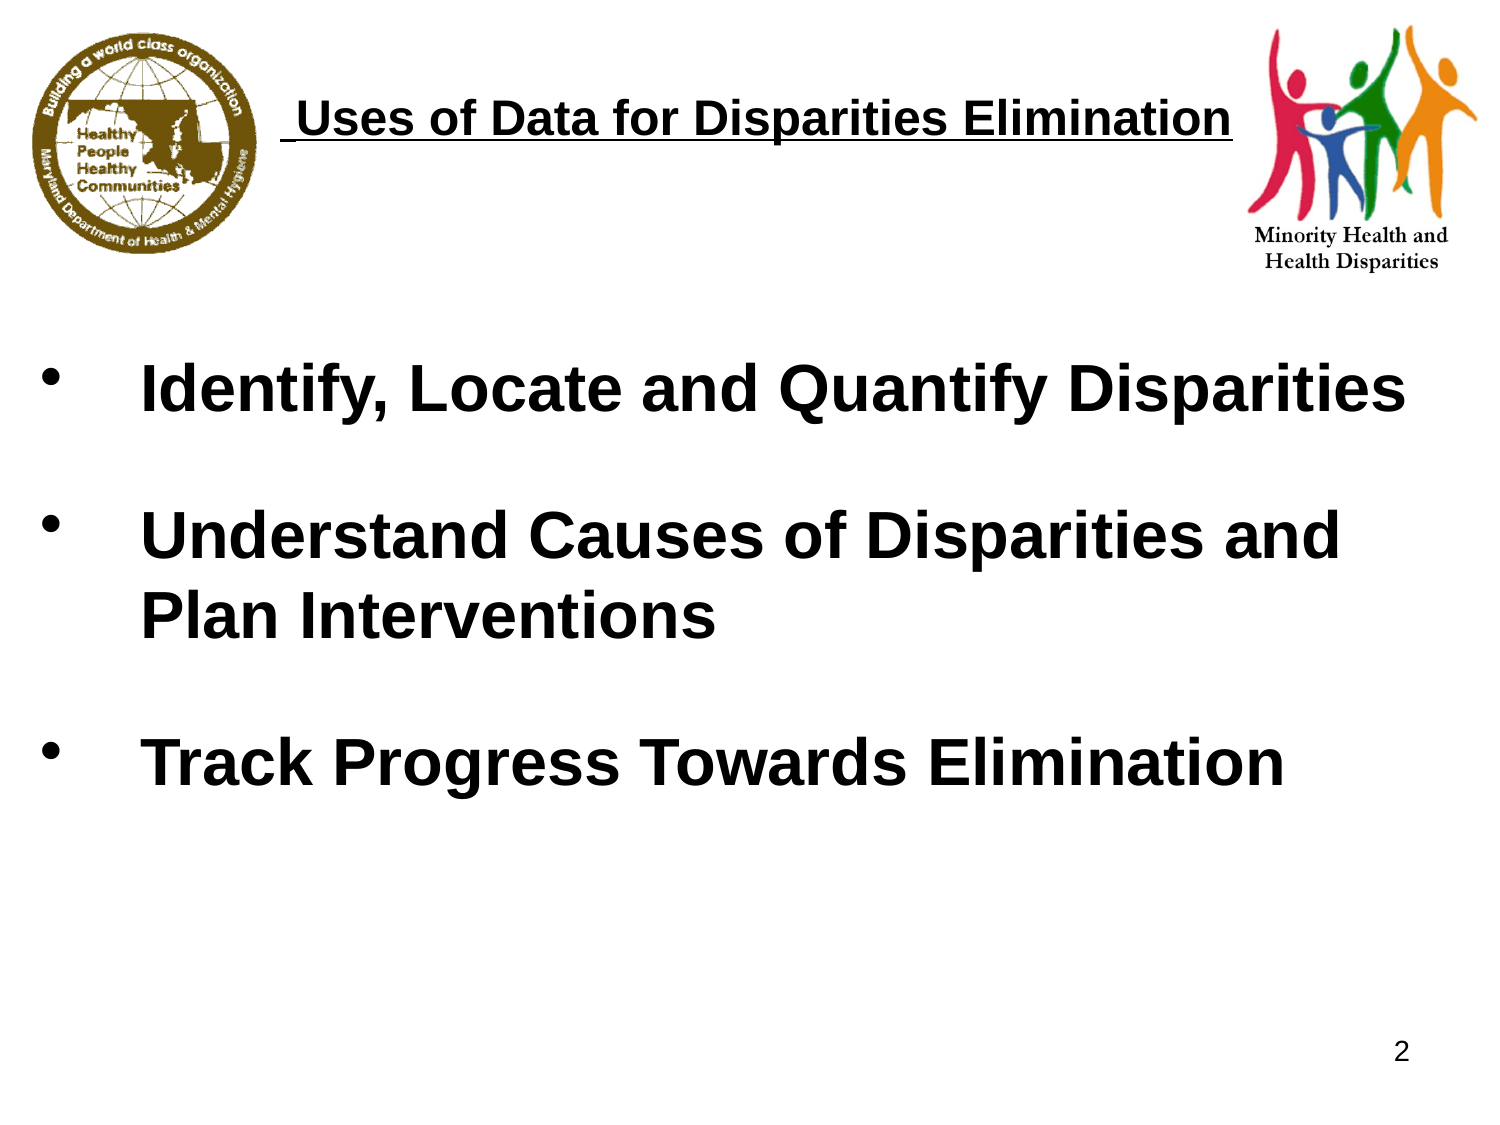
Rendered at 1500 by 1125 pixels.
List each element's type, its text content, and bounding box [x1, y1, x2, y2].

slide_number 2 [1074, 1024, 1425, 1103]
picture [24, 24, 263, 259]
list Identify, Locate and Quantify Disparities Understand Causes of Disparities and Plan Interventions Track Progress Towards Elimination [24, 337, 1463, 963]
picture [1237, 24, 1483, 275]
title Uses of Data for Disparities Elimination [37, 62, 1475, 163]
